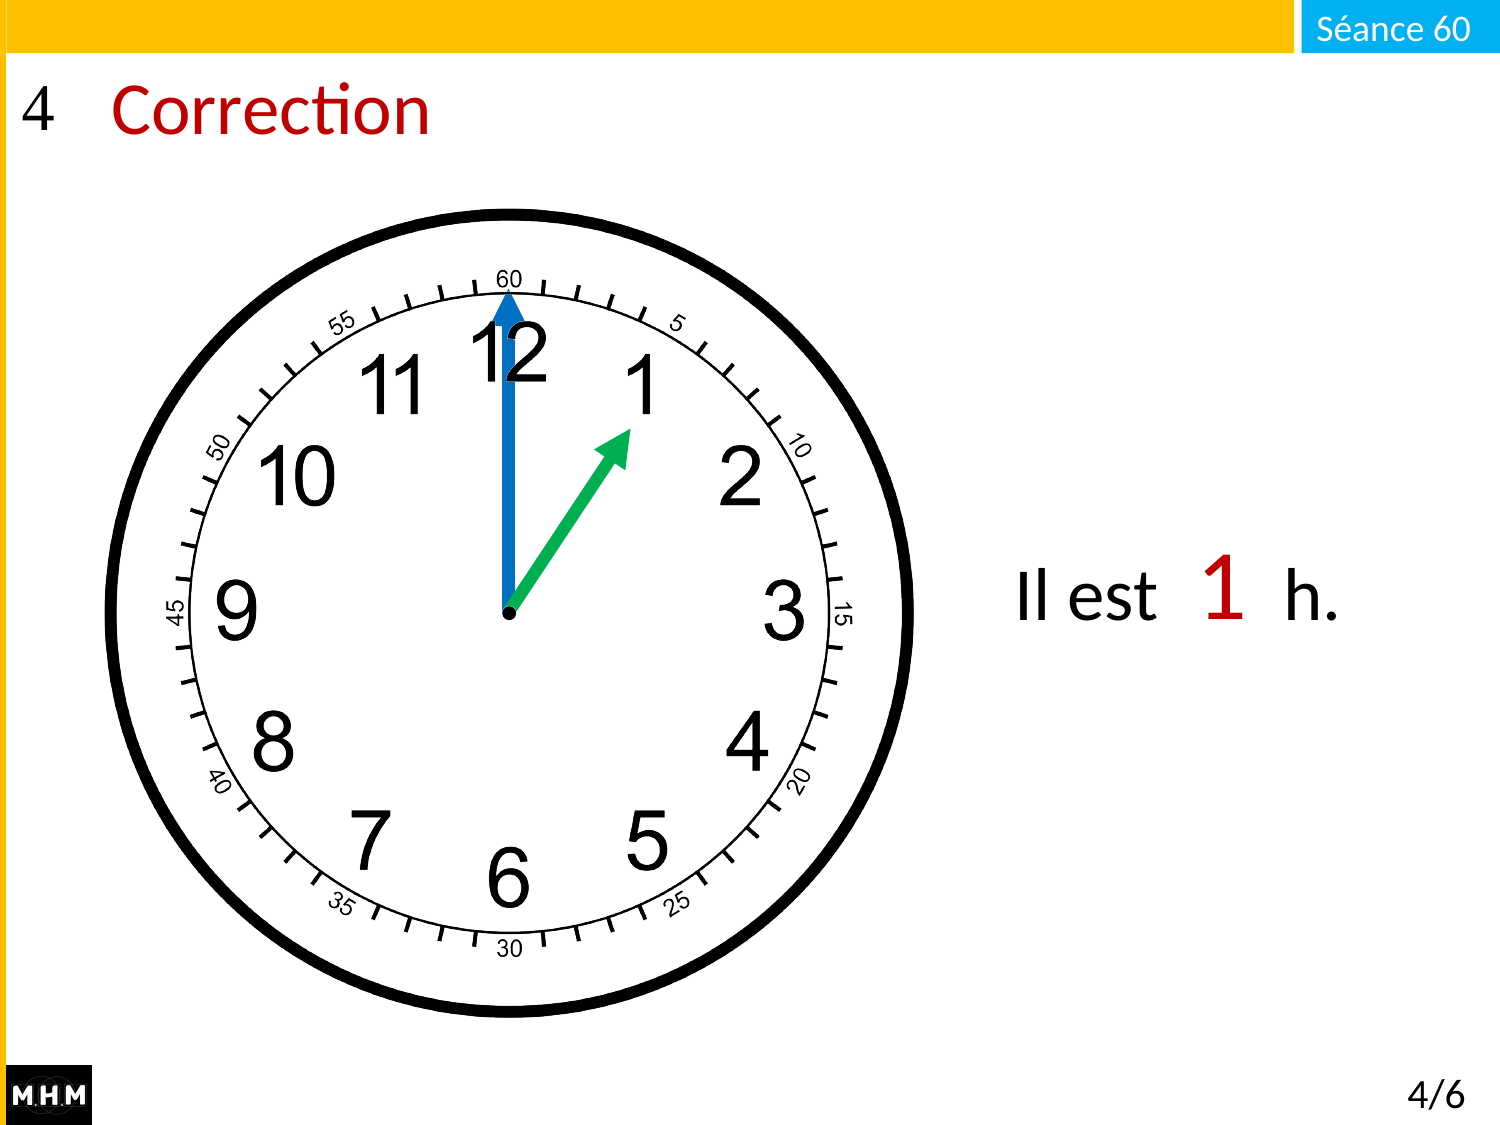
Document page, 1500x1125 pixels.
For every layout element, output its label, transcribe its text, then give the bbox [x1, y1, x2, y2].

text_box Il est . . . h. [999, 546, 1391, 646]
picture [6, 1065, 92, 1125]
list 4/6 [1373, 1064, 1500, 1125]
text_box 1 [1173, 537, 1272, 637]
title Correction [96, 60, 1391, 160]
picture [67, 187, 945, 1042]
